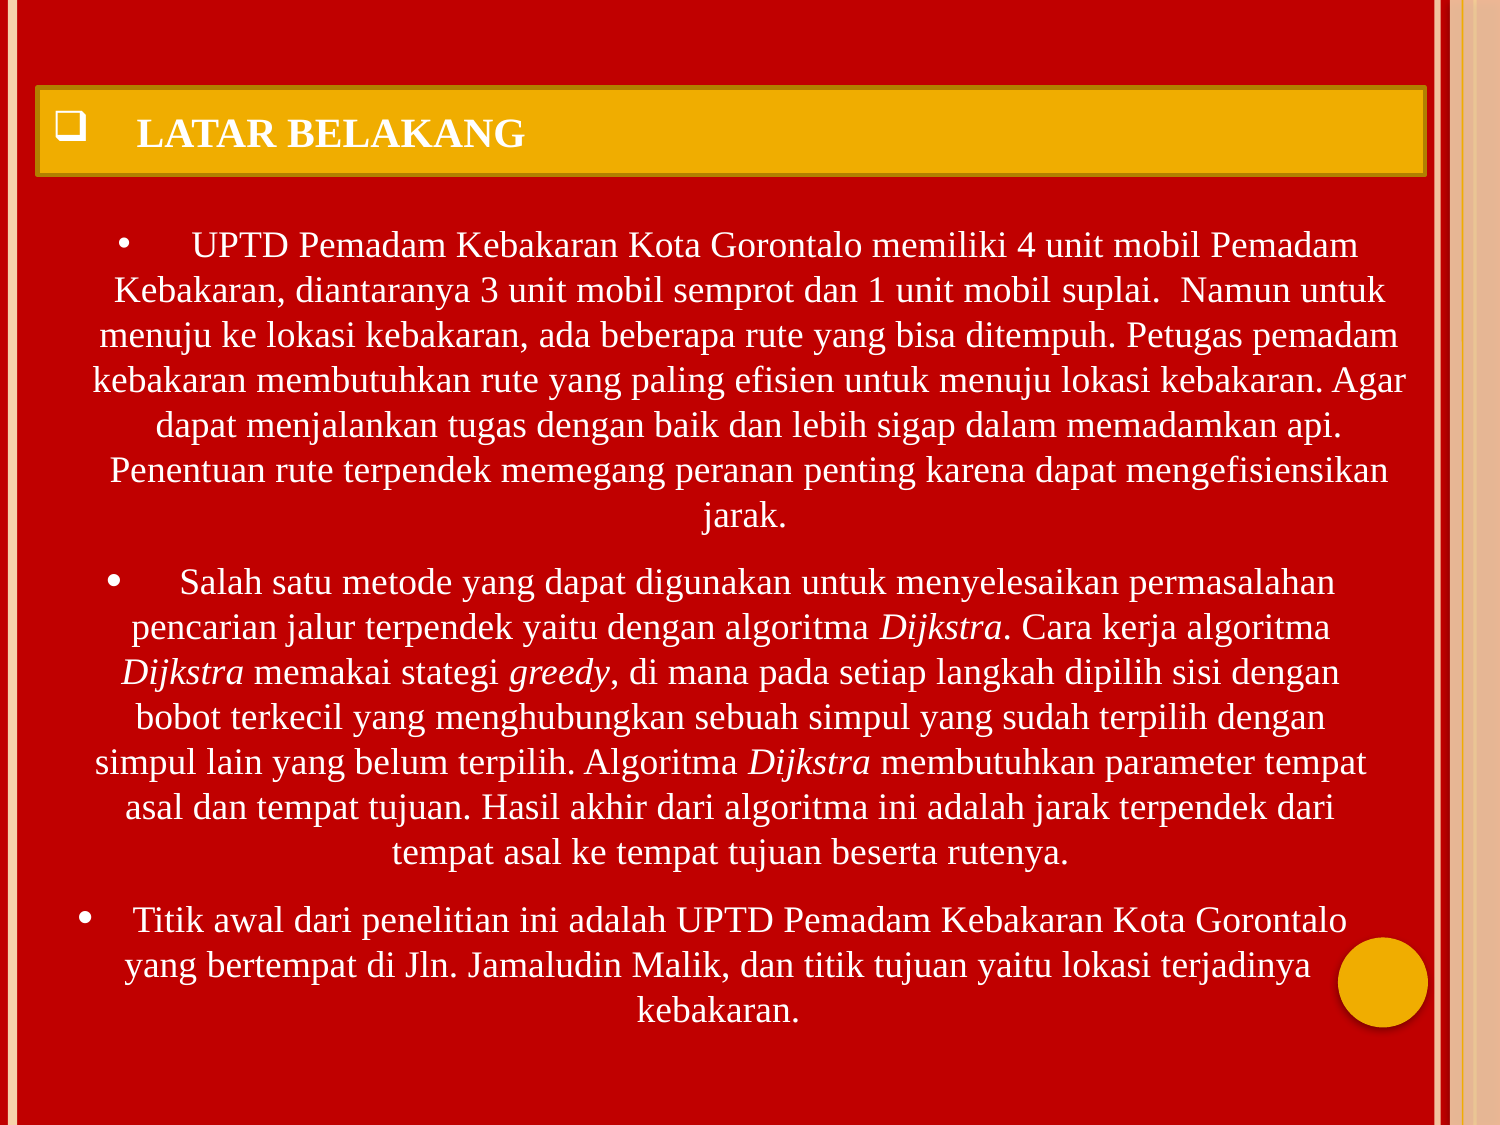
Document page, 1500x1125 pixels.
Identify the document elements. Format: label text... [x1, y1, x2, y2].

text_box Salah satu metode yang dapat digunakan untuk menyelesaikan permasalahan pencarian jalur terpendek yaitu dengan algoritma Dijkstra. Cara kerja algoritma Dijkstra memakai stategi greedy, di mana pada setiap langkah dipilih sisi dengan bobot terkecil yang menghubungkan sebuah simpul yang sudah terpilih dengan simpul lain yang belum terpilih. Algoritma Dijkstra membutuhkan parameter tempat asal dan tempat tujuan. Hasil akhir dari algoritma ini adalah jarak terpendek dari tempat asal ke tempat tujuan beserta rutenya. [75, 549, 1388, 880]
text_box UPTD Pemadam Kebakaran Kota Gorontalo memiliki 4 unit mobil Pemadam Kebakaran, diantaranya 3 unit mobil semprot dan 1 unit mobil suplai. Namun untuk menuju ke lokasi kebakaran, ada beberapa rute yang bisa ditempuh. Petugas pemadam kebakaran membutuhkan rute yang paling efisien untuk menuju lokasi kebakaran. Agar dapat menjalankan tugas dengan baik dan lebih sigap dalam memadamkan api. Penentuan rute terpendek memegang peranan penting karena dapat mengefisiensikan jarak. [74, 212, 1425, 543]
text_box Titik awal dari penelitian ini adalah UPTD Pemadam Kebakaran Kota Gorontalo yang bertempat di Jln. Jamaludin Malik, dan titik tujuan yaitu lokasi terjadinya kebakaran. [62, 887, 1375, 1038]
text_box LATAR BELAKANG [35, 85, 1427, 177]
